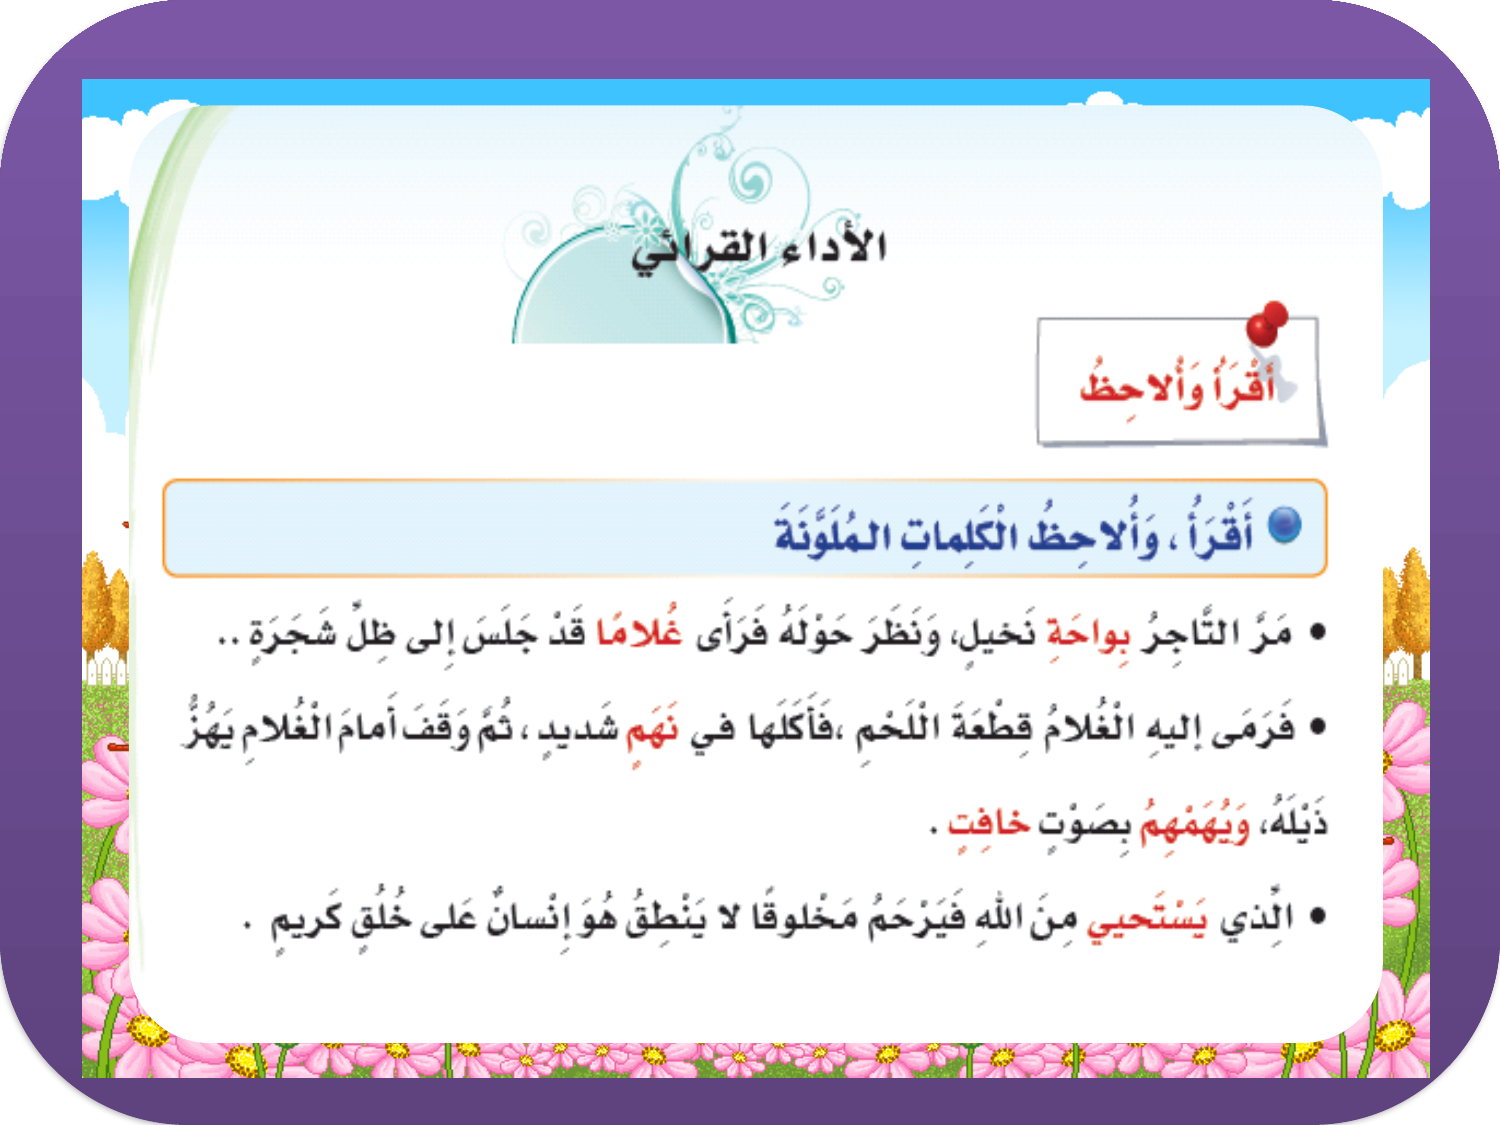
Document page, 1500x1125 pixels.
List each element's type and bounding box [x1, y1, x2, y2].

picture [81, 79, 1430, 1079]
text_box [0, 0, 1500, 1125]
